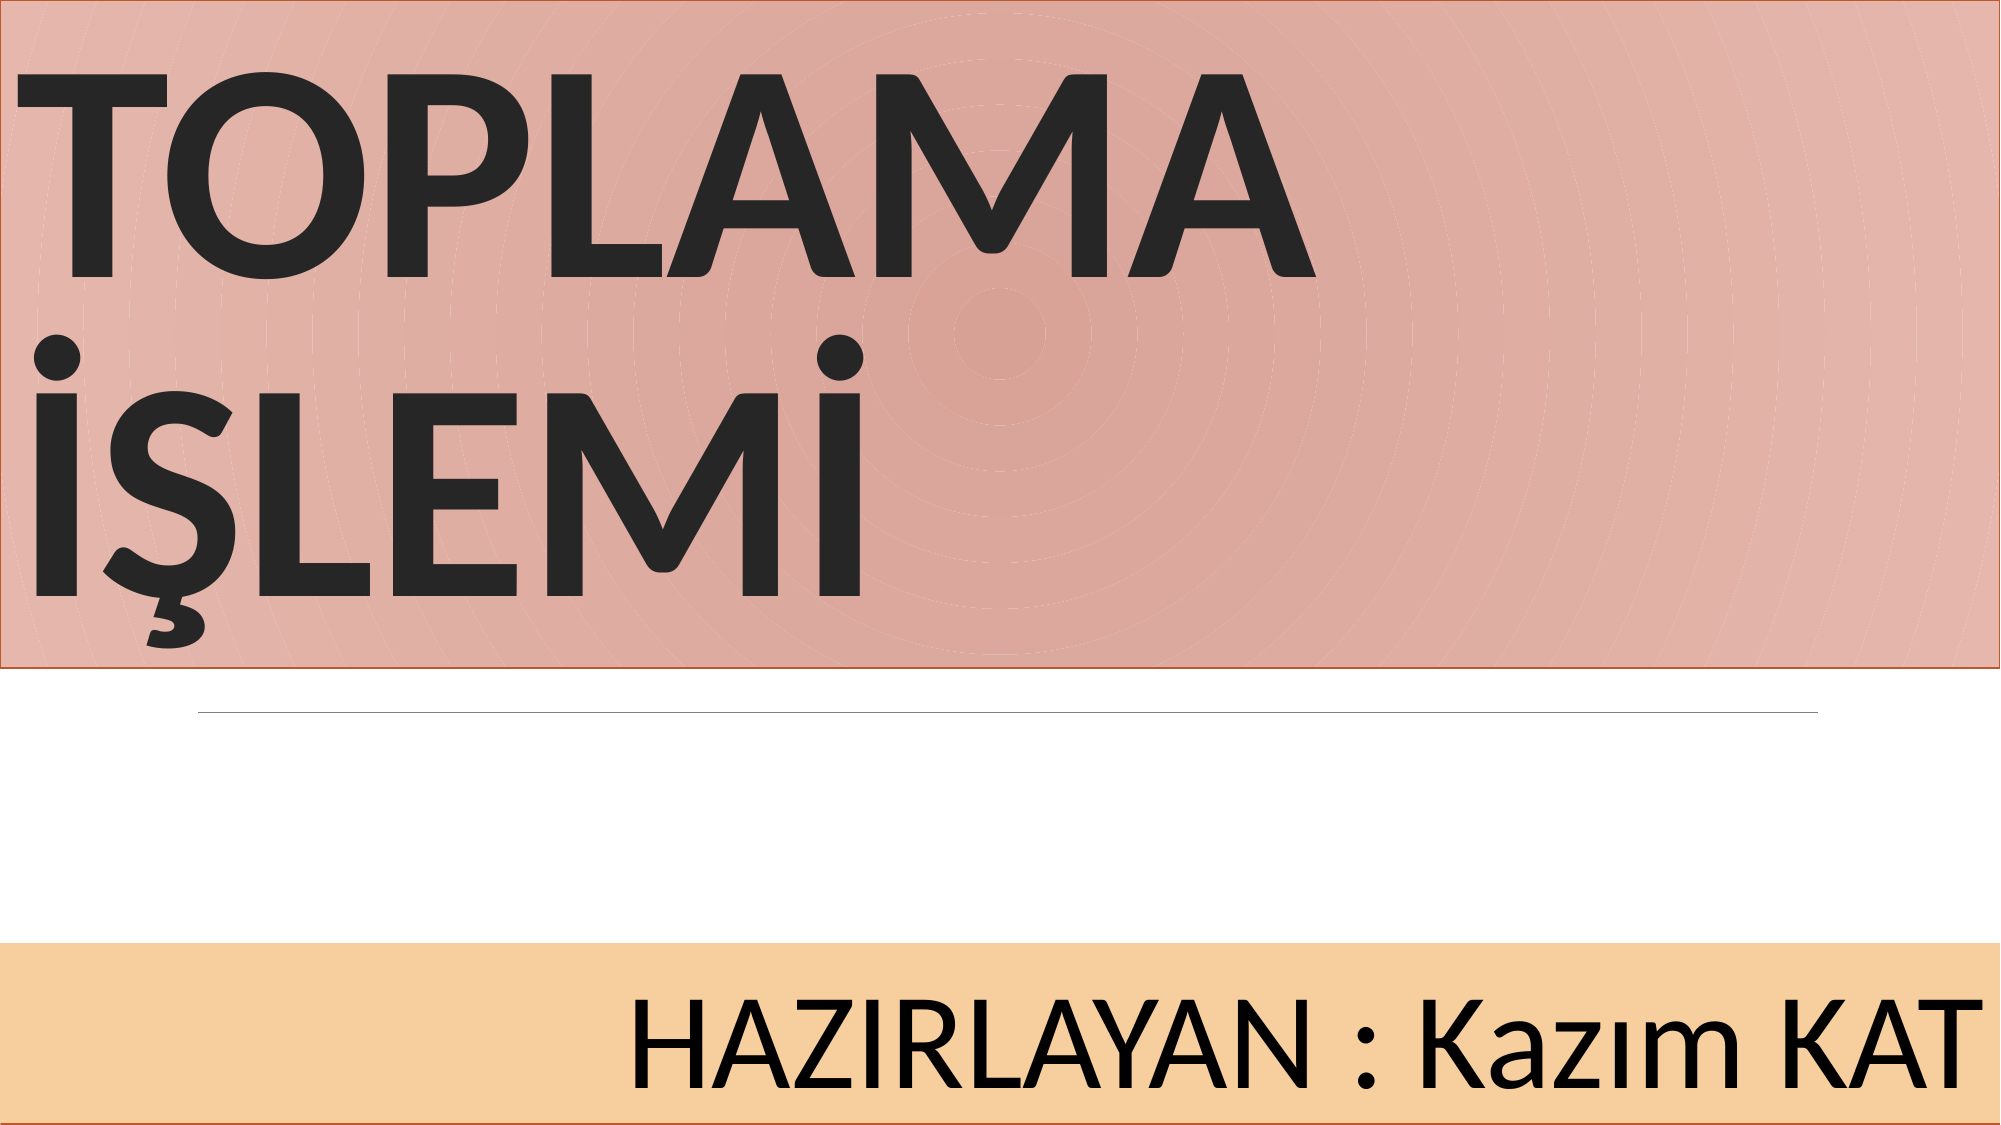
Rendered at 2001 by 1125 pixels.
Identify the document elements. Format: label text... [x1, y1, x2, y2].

text_box HAZIRLAYAN : Kazım KAT [0, 943, 2000, 1123]
title TOPLAMA İŞLEMİ [0, 0, 2000, 669]
